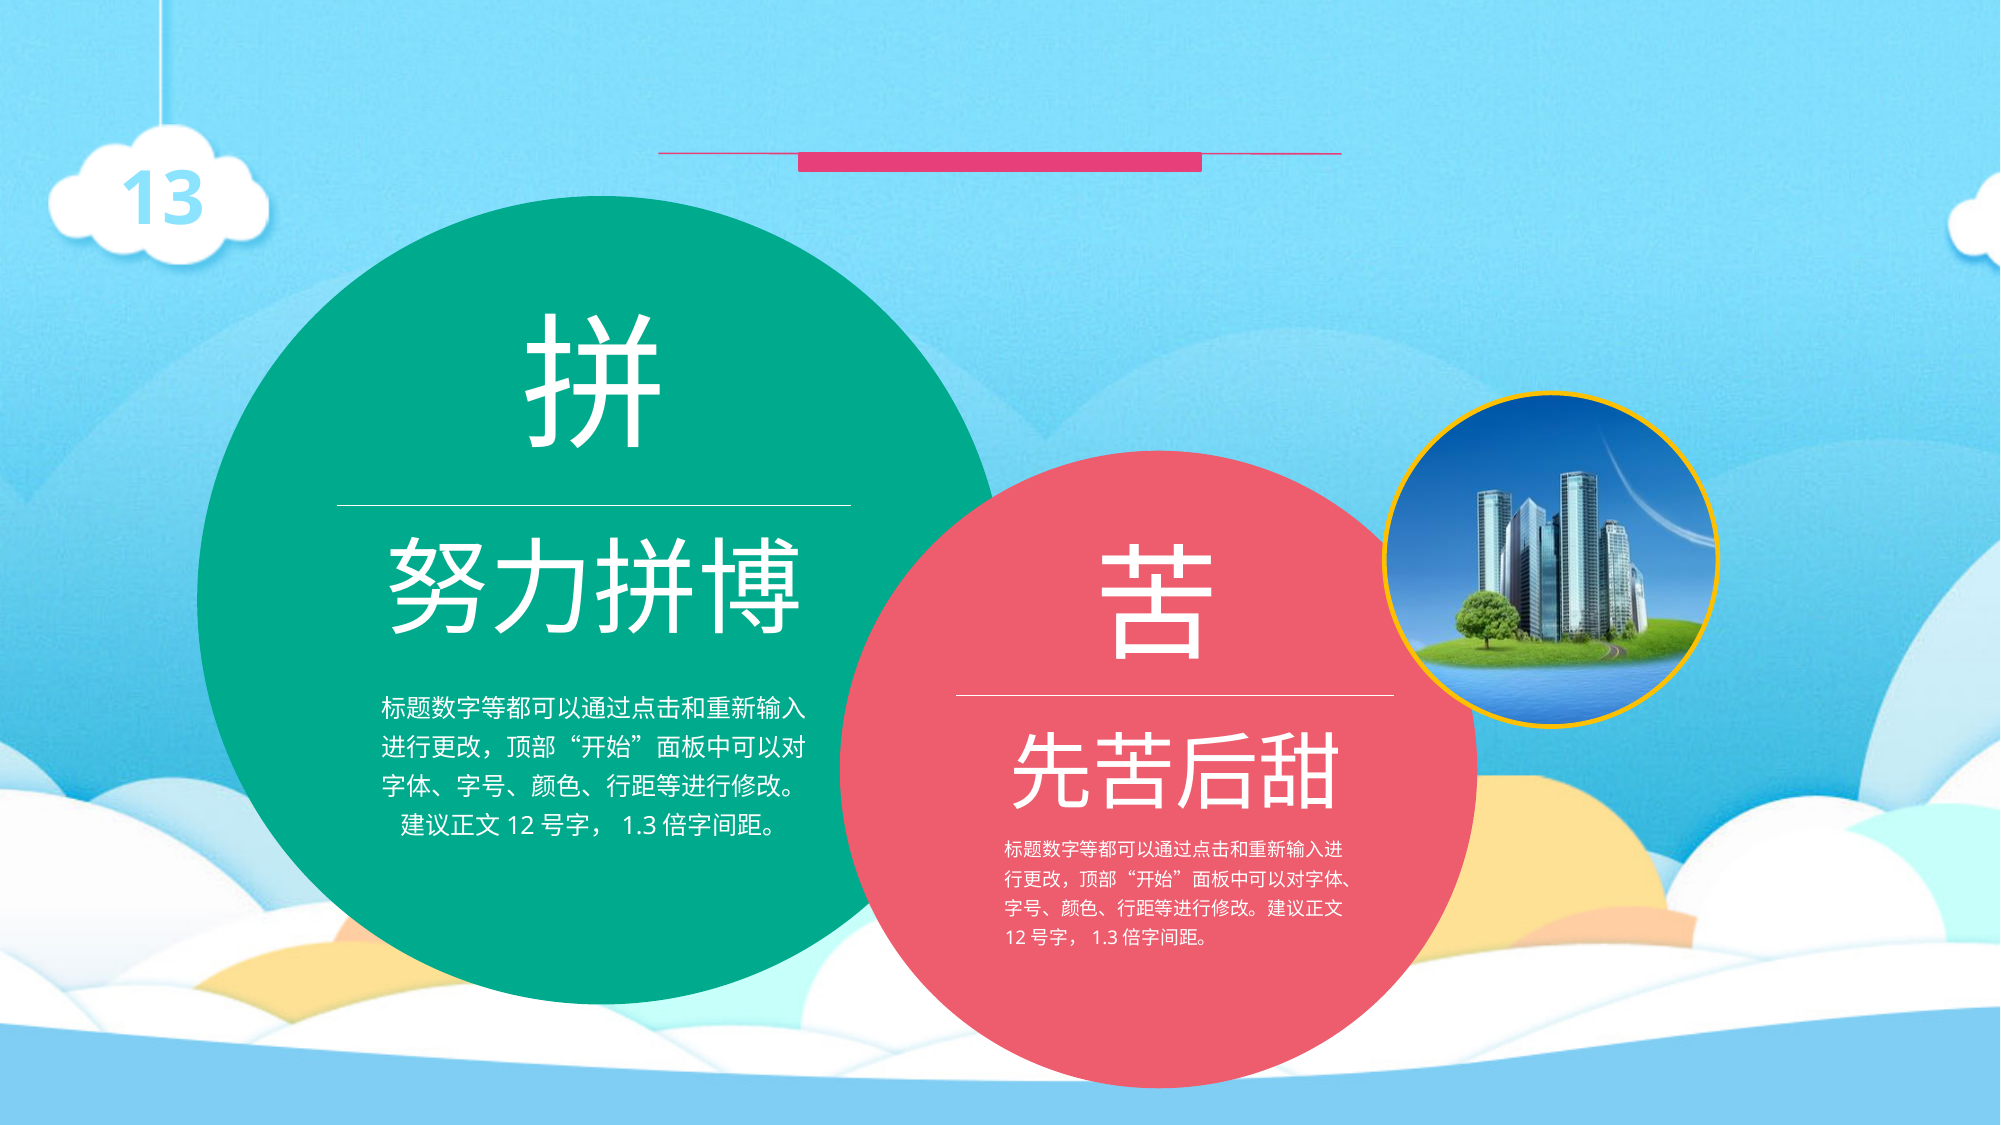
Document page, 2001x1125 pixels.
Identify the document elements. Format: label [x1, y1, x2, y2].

picture [0, 0, 2001, 1125]
text_box [839, 450, 1478, 1089]
text_box [197, 196, 1006, 1005]
text_box [1425, 392, 1718, 727]
